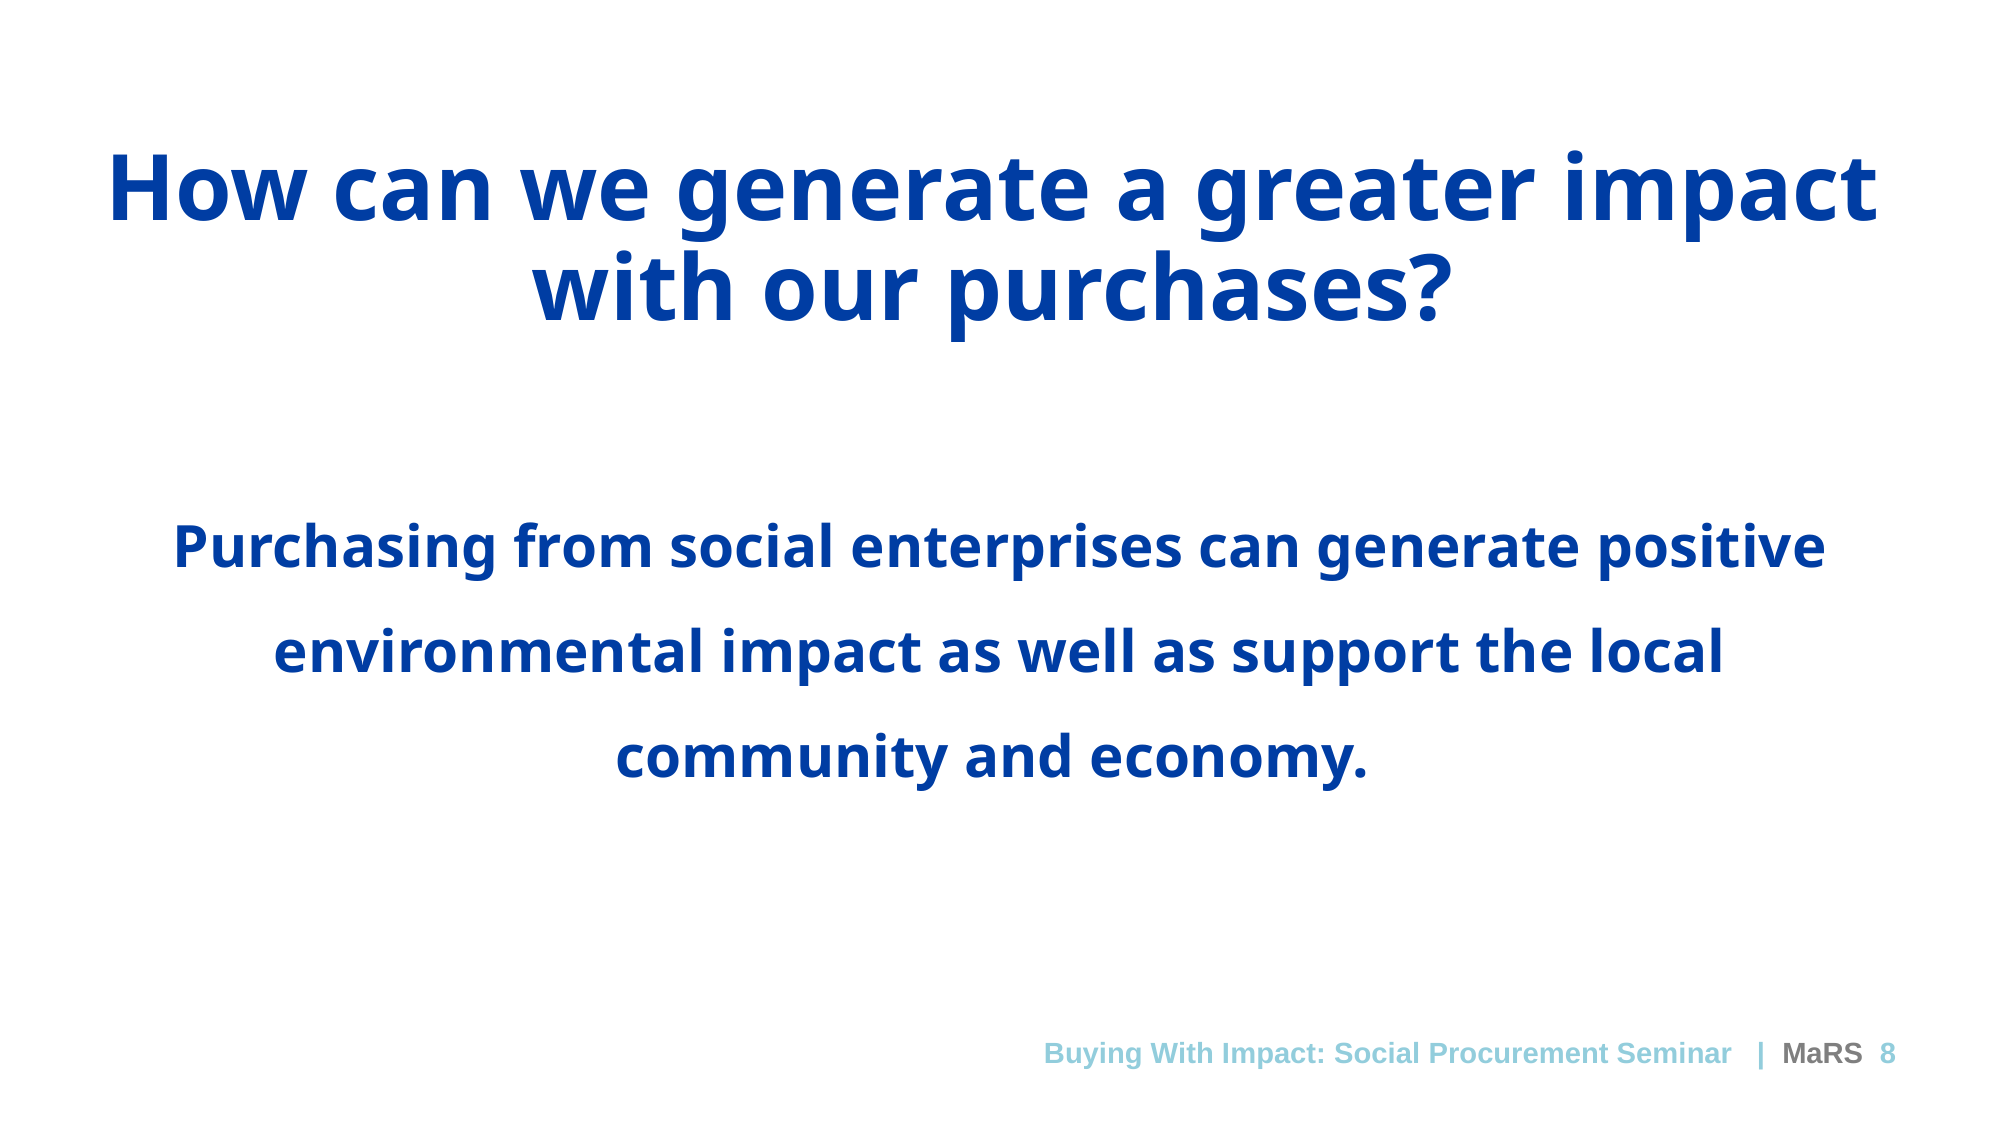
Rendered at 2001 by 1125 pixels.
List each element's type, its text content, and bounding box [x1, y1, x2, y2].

title How can we generate a greater impact with our purchases? [62, 131, 1924, 350]
list Purchasing from social enterprises can generate positive environmental impact as well as support the local community and economy. [137, 466, 1863, 830]
